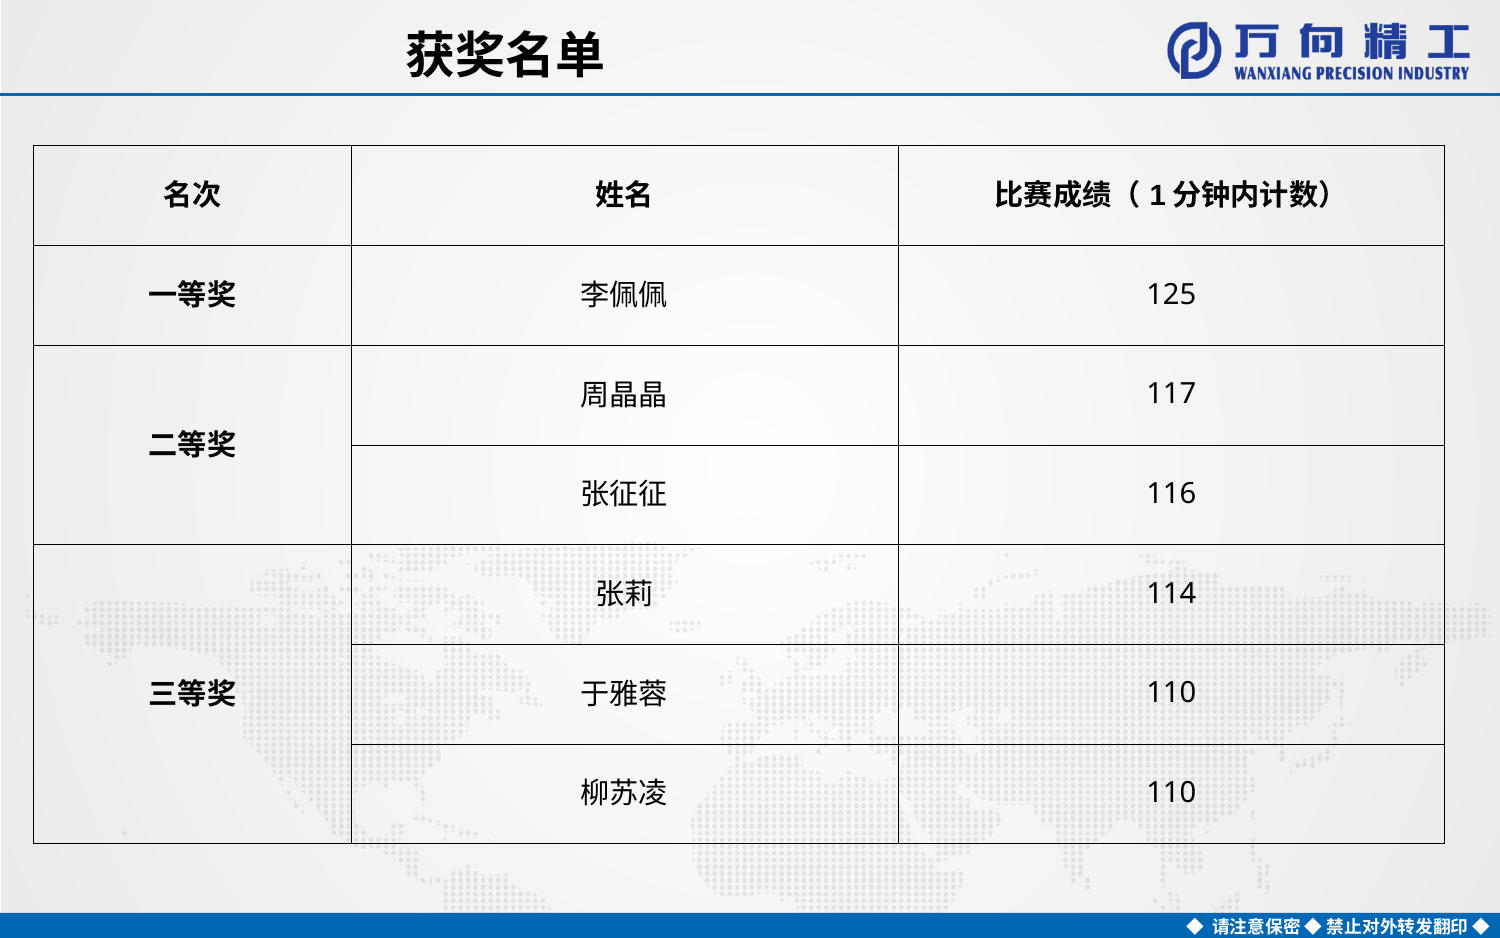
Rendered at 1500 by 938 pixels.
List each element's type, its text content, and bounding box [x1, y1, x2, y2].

table_cell 于雅蓉 [352, 645, 898, 744]
table_header 姓名 [352, 146, 898, 245]
table_cell 李佩佩 [352, 246, 898, 345]
table_cell 117 [899, 346, 1444, 445]
table_cell 110 [899, 745, 1444, 843]
table_cell 一等奖 [34, 246, 351, 345]
table_cell 张莉 [352, 545, 898, 644]
table_cell 张征征 [352, 446, 898, 544]
table_cell 114 [899, 545, 1444, 644]
table_header 比赛成绩（1分钟内计数） [899, 146, 1444, 245]
table_cell 三等奖 [34, 545, 351, 843]
table_cell 125 [899, 246, 1444, 345]
table_cell 110 [899, 645, 1444, 744]
text_box 获奖名单 [13, 16, 997, 91]
table_cell 二等奖 [34, 346, 351, 544]
table_cell 116 [899, 446, 1444, 544]
table_cell 周晶晶 [352, 346, 898, 445]
picture [1, 96, 1500, 912]
table_header 名次 [34, 146, 351, 245]
picture [1, 0, 1500, 93]
table_cell 柳苏凌 [352, 745, 898, 843]
